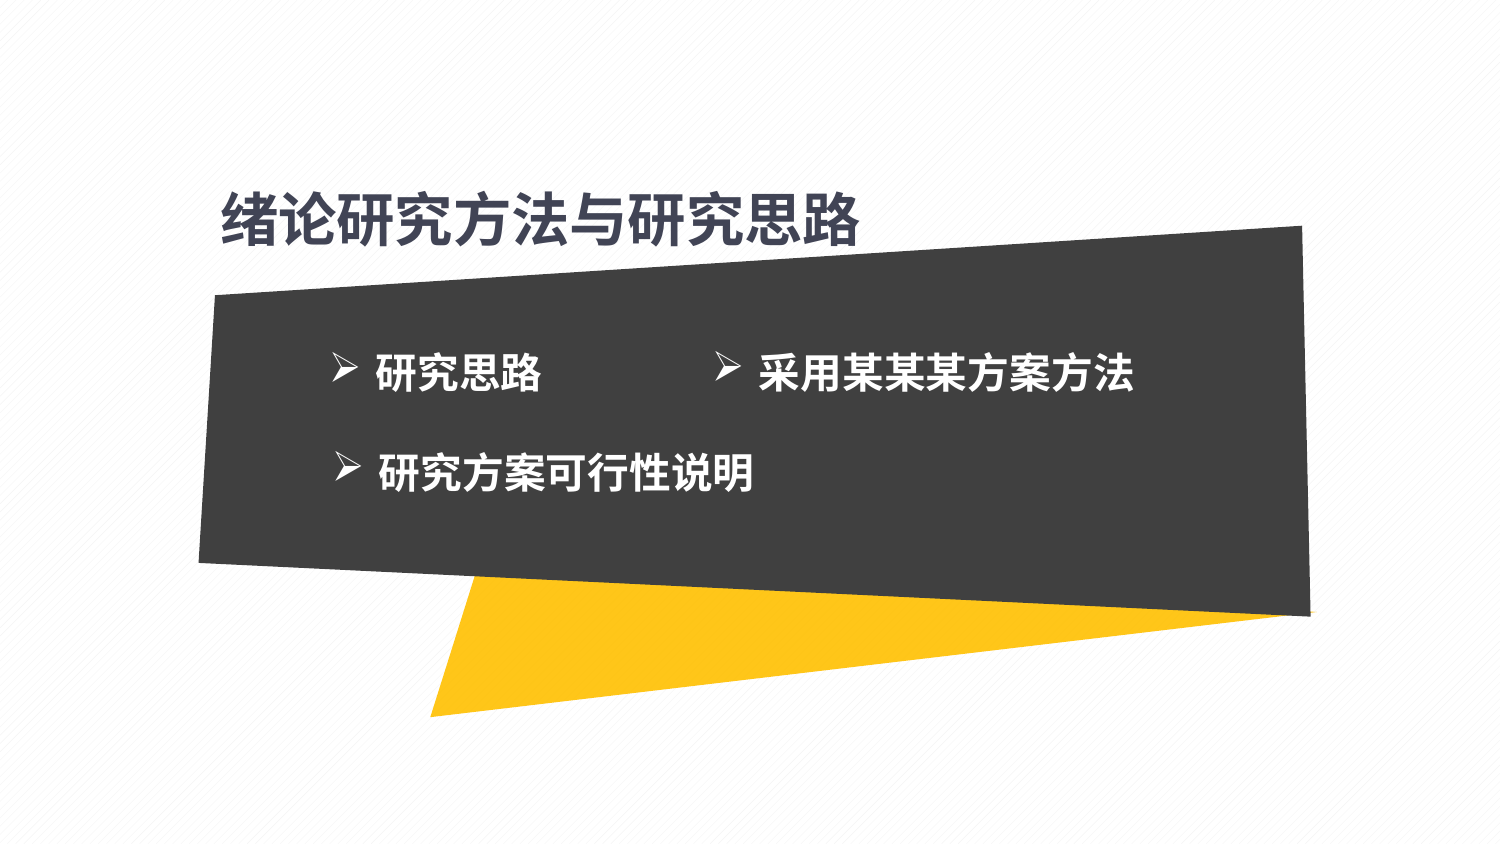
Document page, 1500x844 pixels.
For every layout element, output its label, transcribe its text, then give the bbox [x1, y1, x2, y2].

text_box [430, 577, 1284, 718]
text_box 绪论研究方法与研究思路 [205, 176, 876, 261]
text_box 研究思路 [313, 339, 558, 405]
text_box [198, 225, 1311, 617]
text_box 采用某某某方案方法 [697, 339, 1150, 404]
text_box 研究方案可行性说明 [317, 439, 770, 504]
